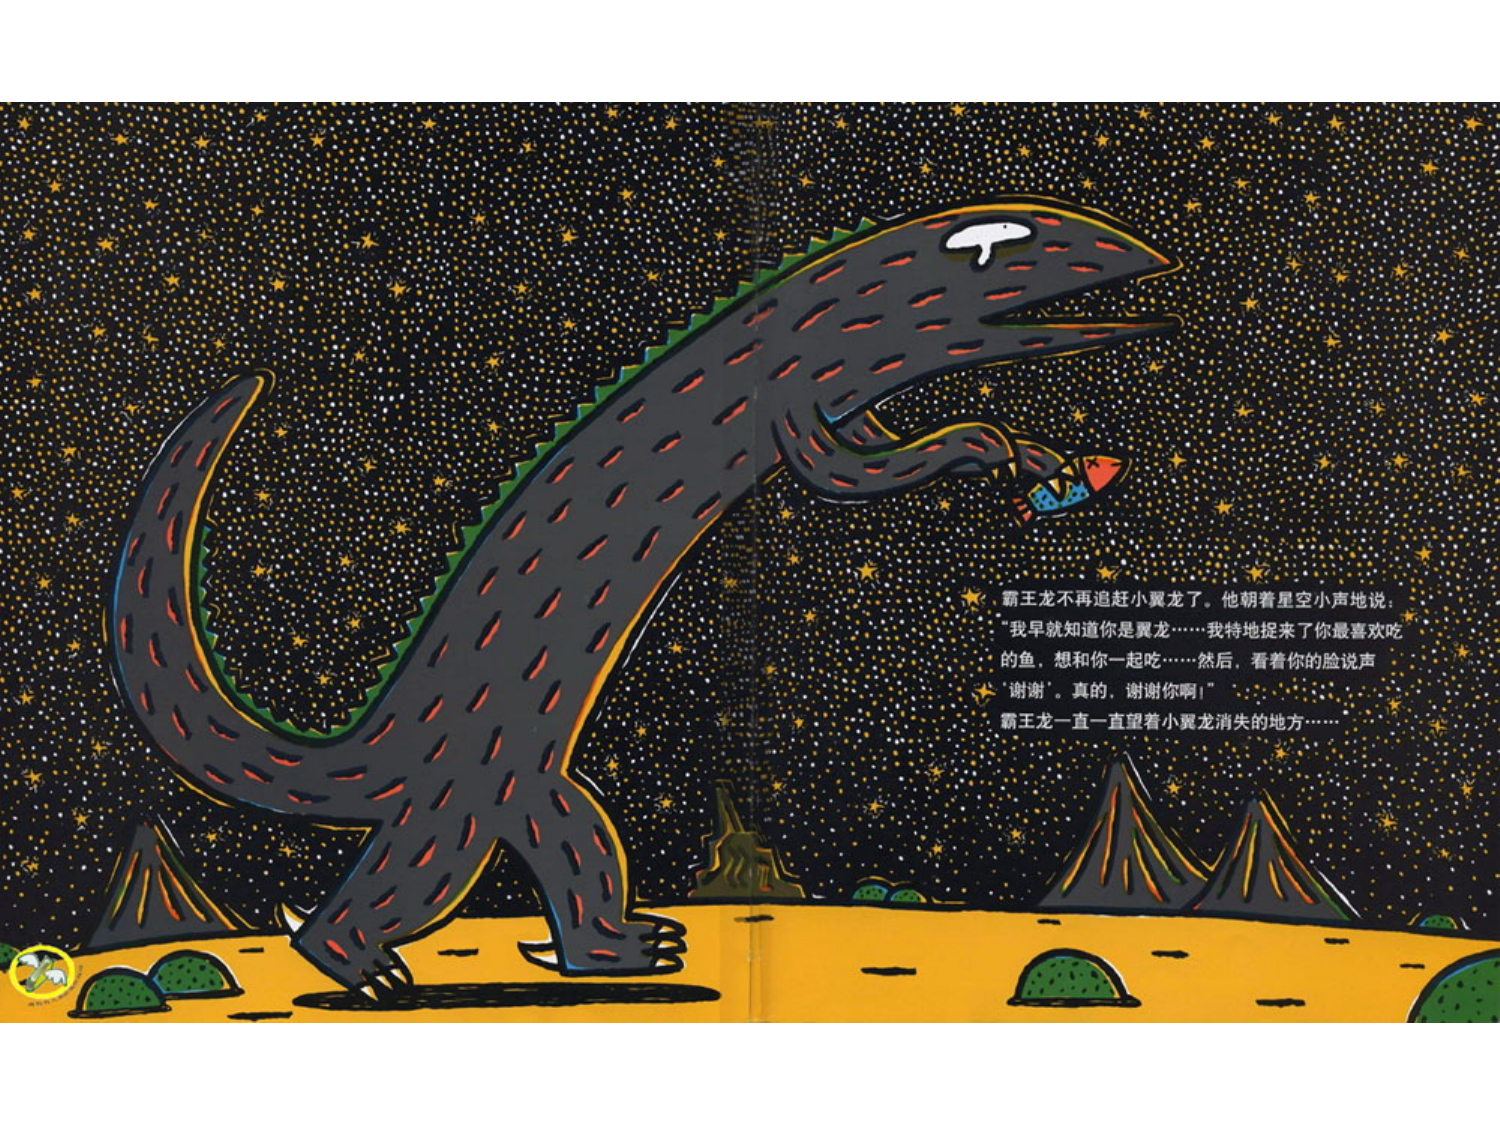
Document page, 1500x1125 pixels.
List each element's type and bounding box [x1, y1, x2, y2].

picture [0, 102, 1500, 1023]
